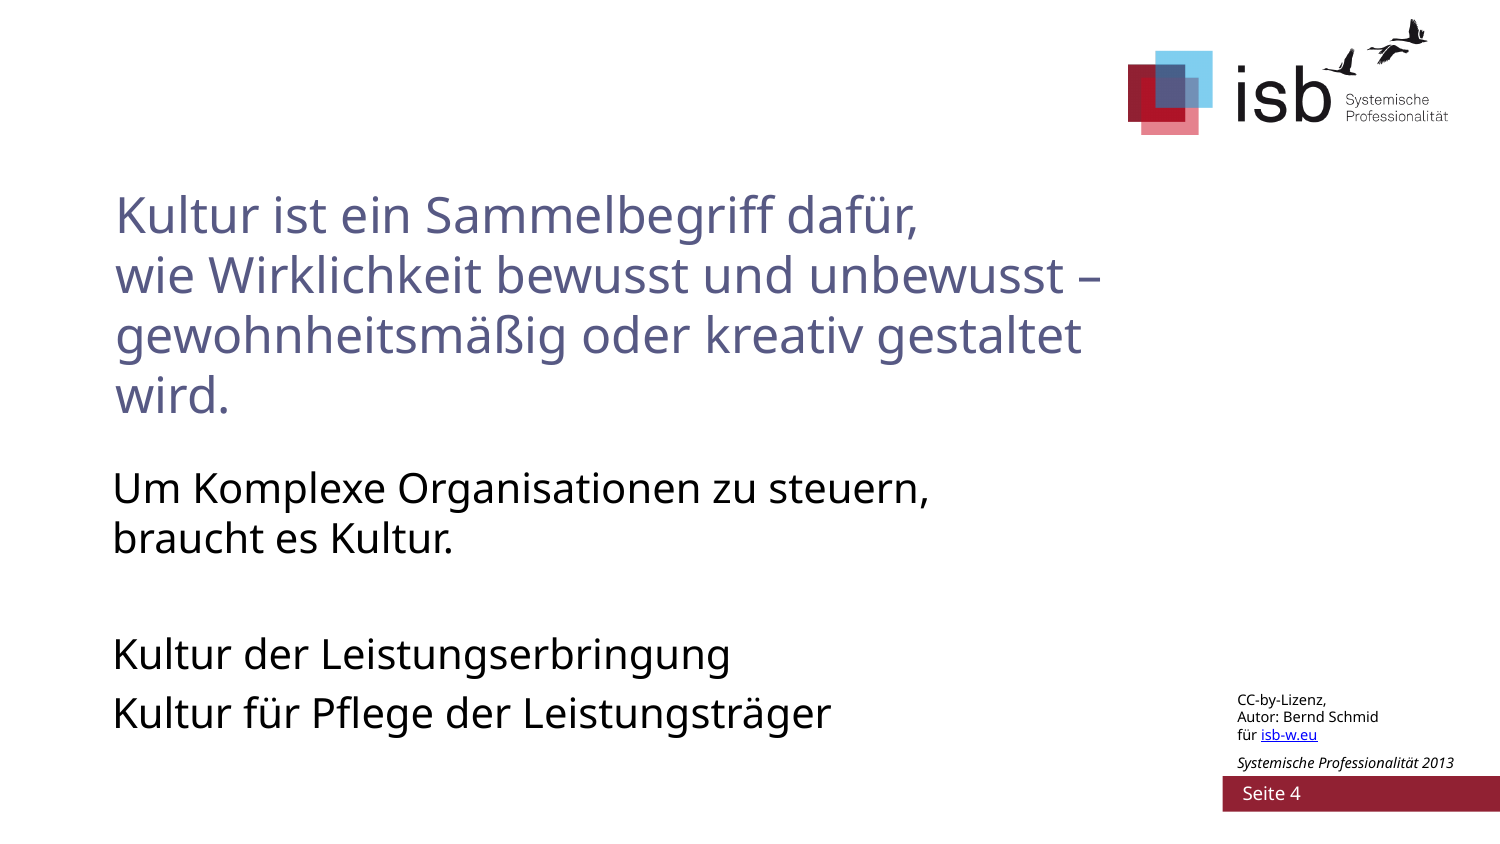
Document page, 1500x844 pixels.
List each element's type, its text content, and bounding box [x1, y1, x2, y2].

list Um Komplexe Organisationen zu steuern, braucht es Kultur. Kultur der Leistungserbringung Kultur für Pflege der Leistungsträger [100, 540, 1223, 812]
text_box CC-by-Lizenz, Autor: Bernd Schmid für isb-w.eu Systemische Professionalität 2013 [1222, 543, 1500, 844]
title Kultur ist ein Sammelbegriff dafür, wie Wirklichkeit bewusst und unbewusst – gewohnheitsmäßig oder kreativ gestaltet wird. [100, 67, 1223, 540]
picture [1128, 14, 1461, 139]
